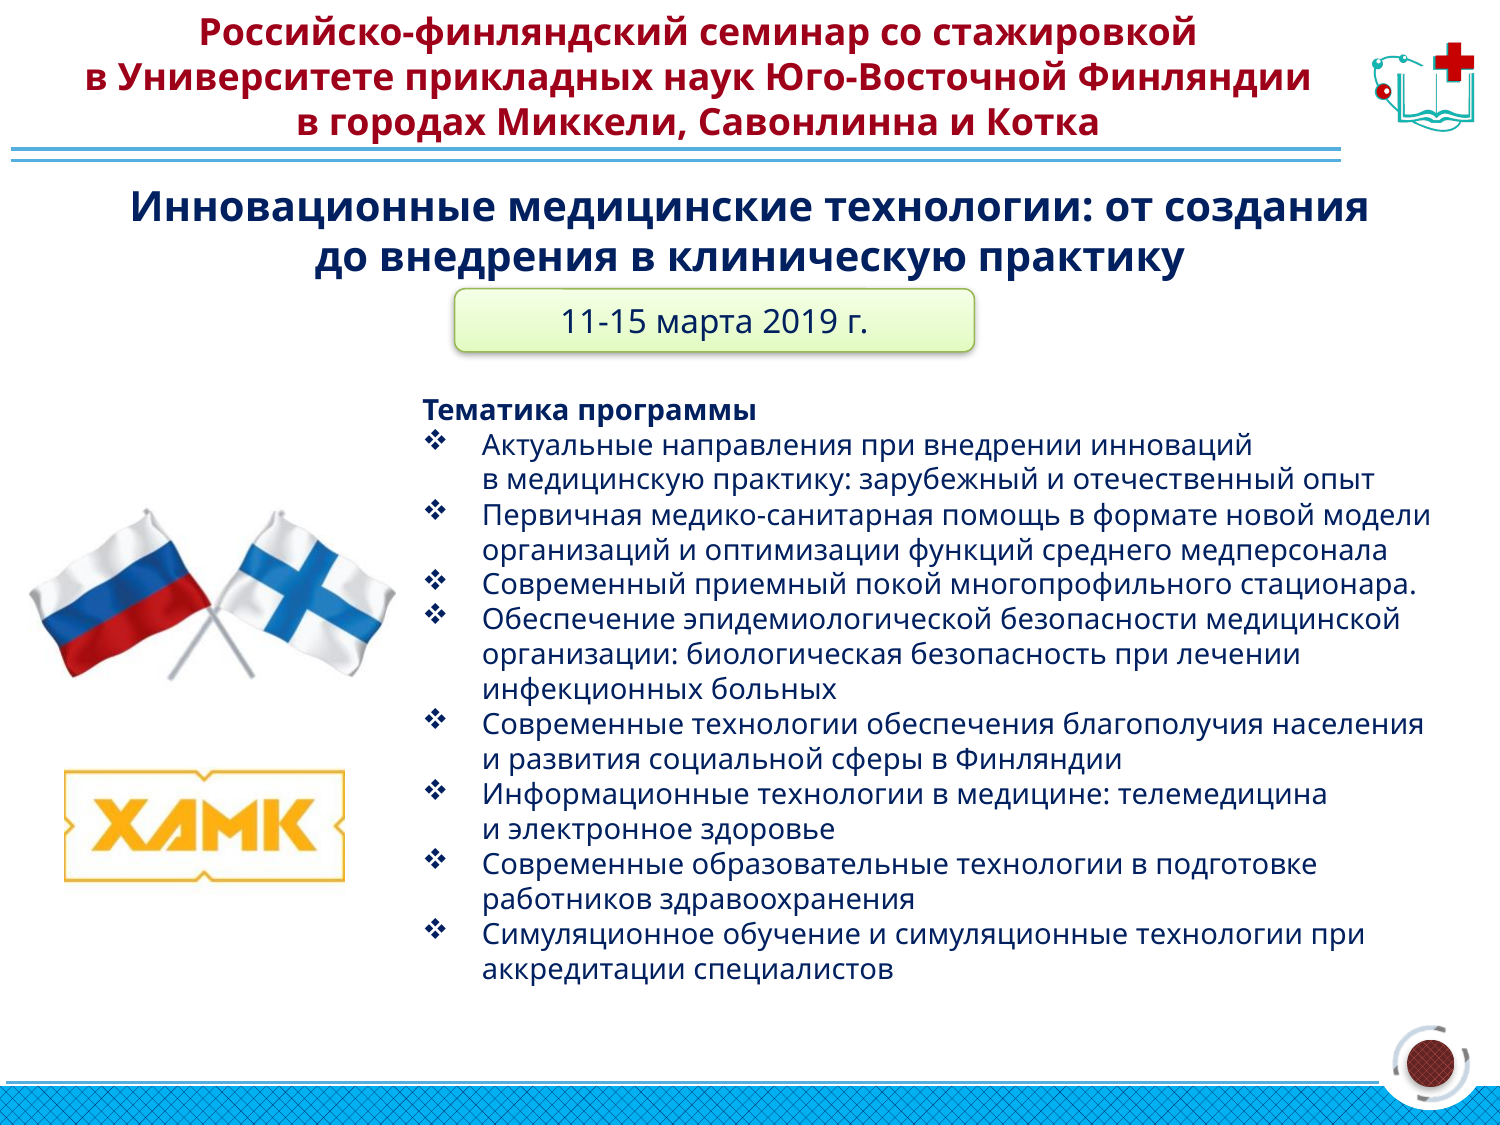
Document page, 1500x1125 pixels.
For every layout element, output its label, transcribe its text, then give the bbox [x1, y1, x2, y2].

text_box 11-15 марта 2019 г. [453, 287, 976, 353]
title Российско-финляндский семинар со стажировкой в Университете прикладных наук Юго-Восточной Финляндии в городах Миккели, Савонлинна и Котка [35, 19, 1362, 133]
picture [29, 503, 396, 689]
picture [64, 751, 345, 897]
text_box Тематика программы Актуальные направления при внедрении инноваций в медицинскую практику: зарубежный и отечественный опыт Первичная медико-санитарная помощь в формате новой модели организаций и оптимизации функций среднего медперсонала Современный приемный покой многопрофильного стационара. Обеспечение эпидемиологической безопасности медицинской организации: биологическая безопасность при лечении инфекционных больных Современные технологии обеспечения благополучия населения и развития социальной сферы в Финляндии Информационные технологии в медицине: телемедицина и электронное здоровье Современные образовательные технологии в подготовке работников здравоохранения Симуляционное обучение и симуляционные технологии при аккредитации специалистов [407, 383, 1468, 993]
text_box Инновационные медицинские технологии: от создания до внедрения в клиническую практику [64, 172, 1436, 288]
